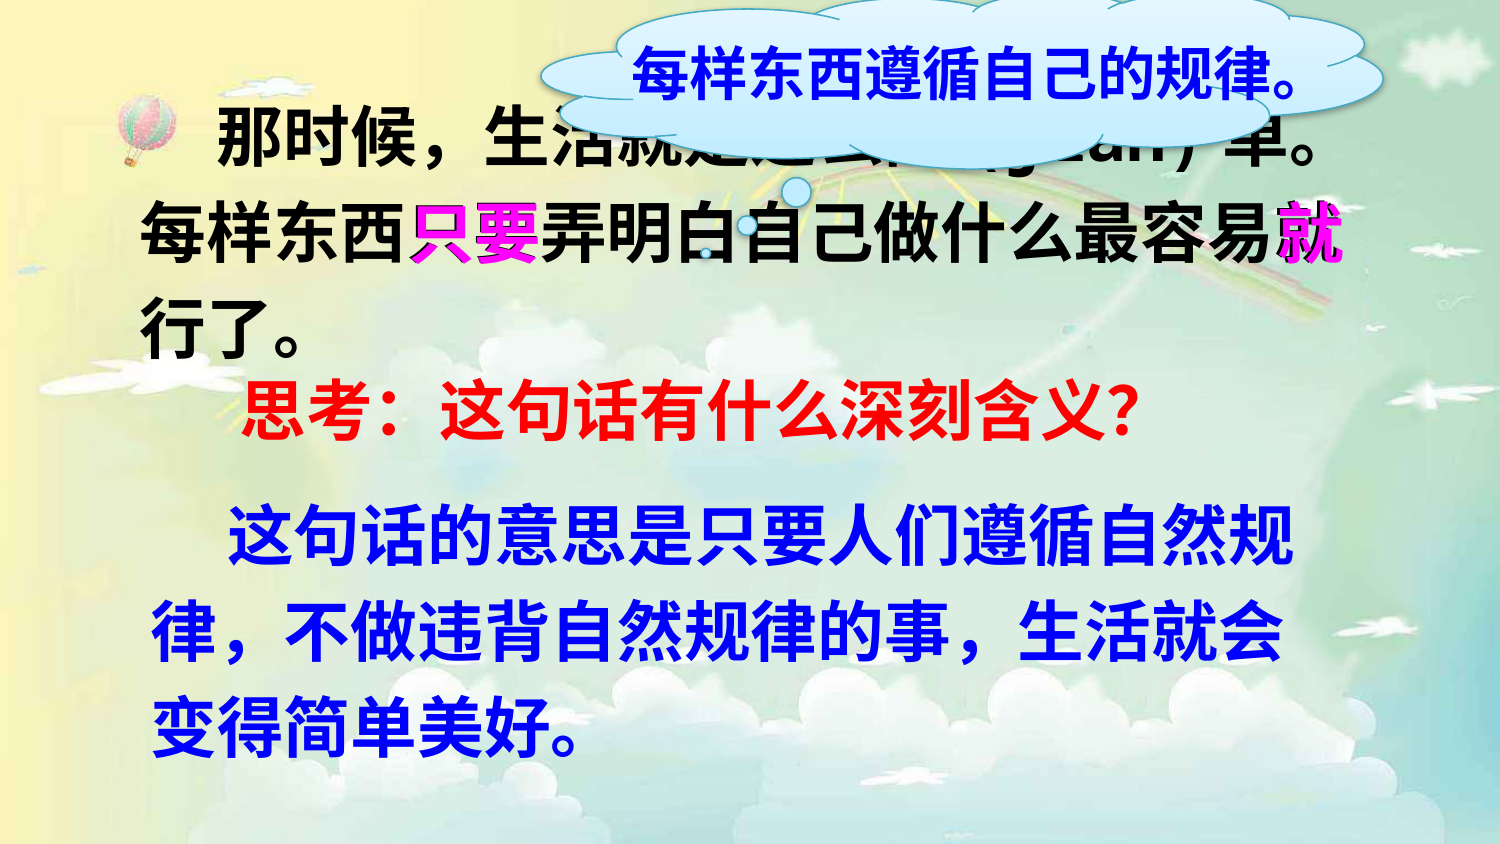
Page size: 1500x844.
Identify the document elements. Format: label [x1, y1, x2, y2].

text_box [541, 0, 1500, 169]
picture [0, 0, 1500, 844]
